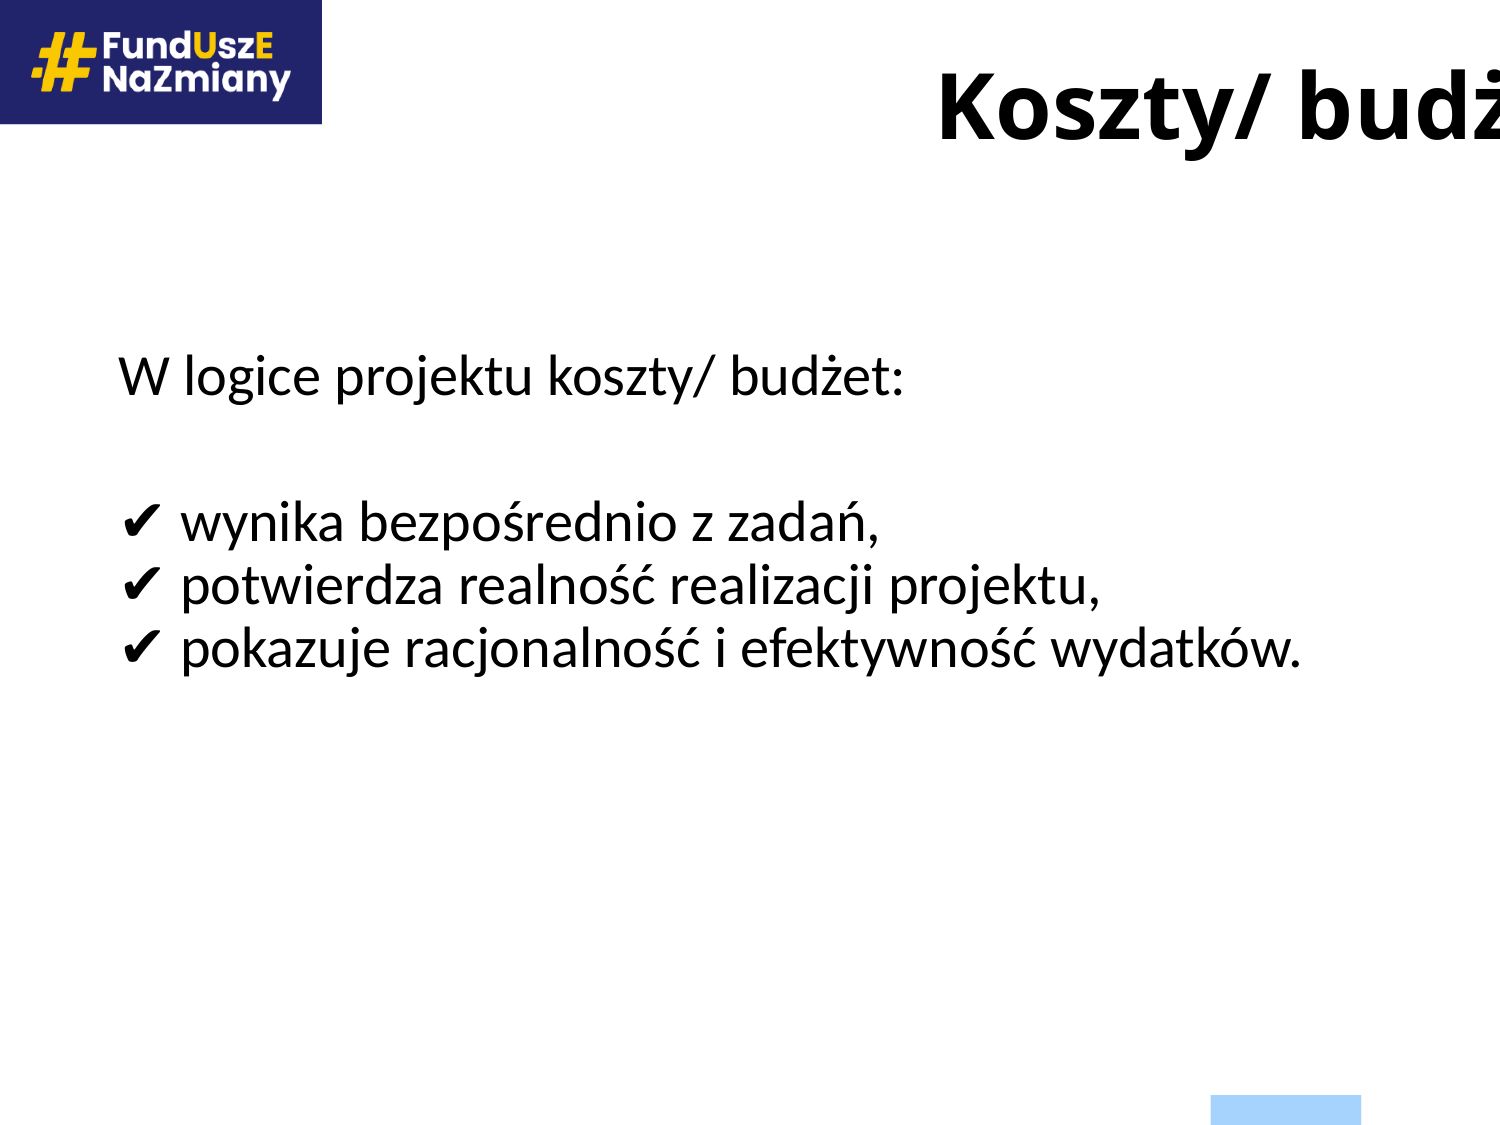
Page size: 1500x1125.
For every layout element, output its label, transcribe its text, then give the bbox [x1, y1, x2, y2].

list W logice projektu koszty/ budżet: ✔ wynika bezpośrednio z zadań, ✔ potwierdza realność realizacji projektu, ✔ pokazuje racjonalność i efektywność wydatków. [103, 337, 1397, 1048]
title Koszty/ budżet [919, 20, 1500, 200]
picture [0, 0, 1500, 1125]
